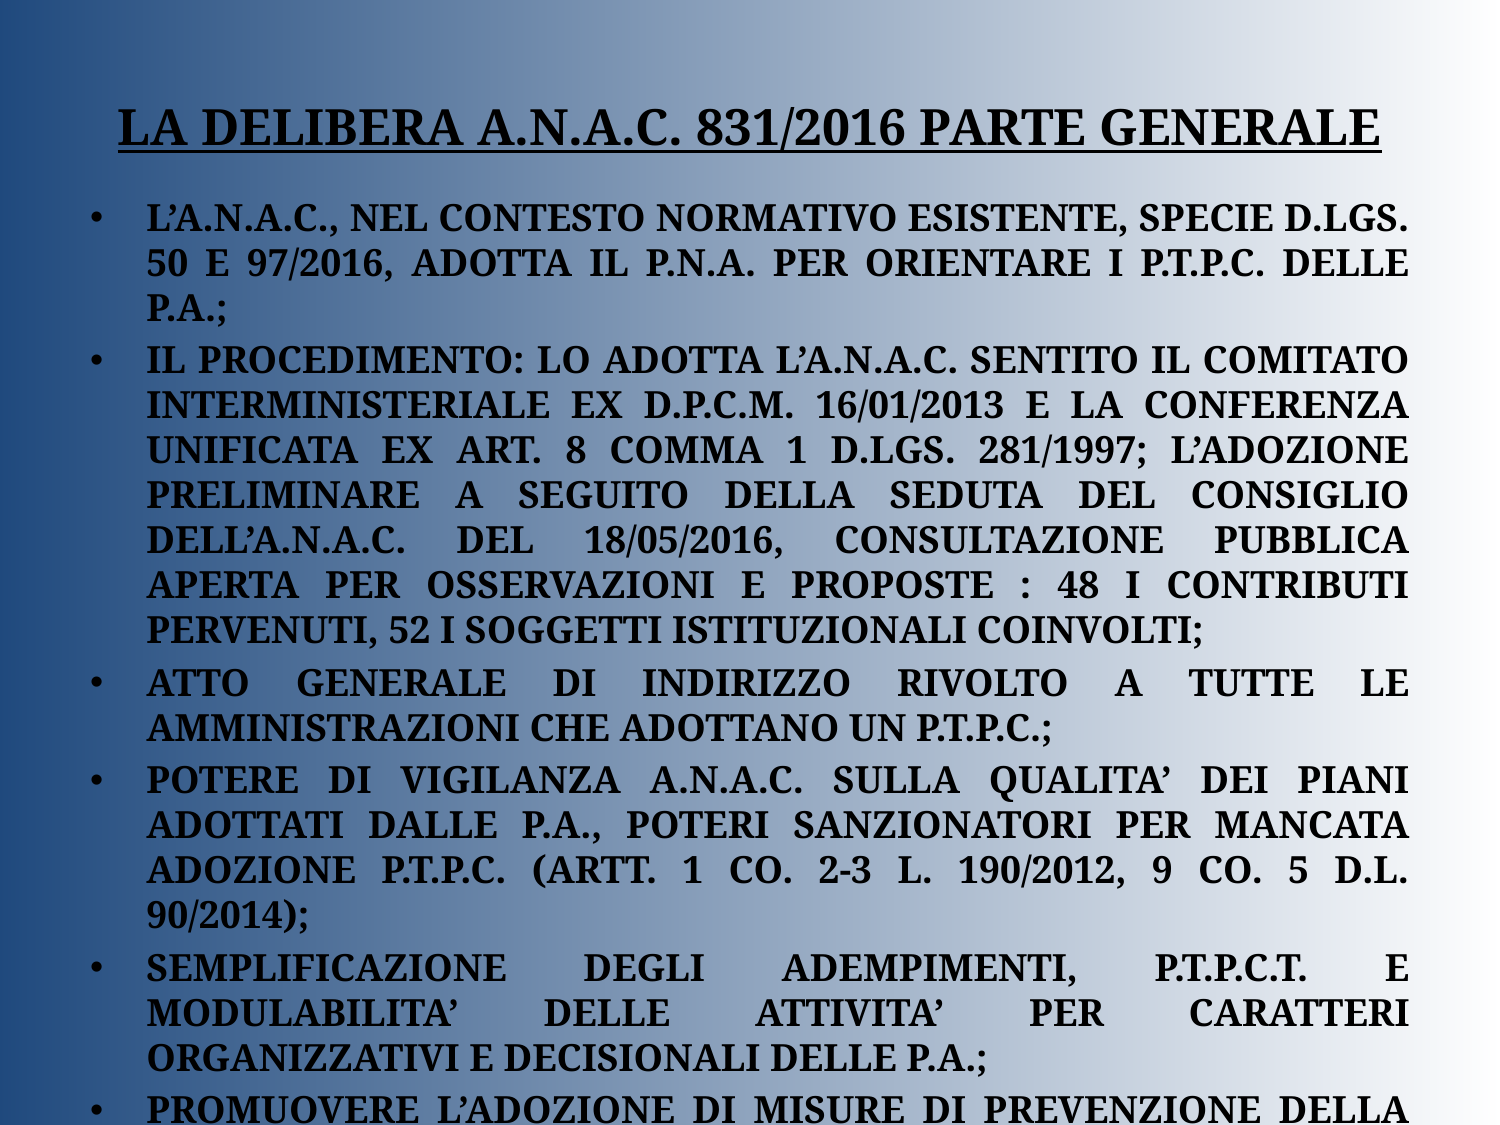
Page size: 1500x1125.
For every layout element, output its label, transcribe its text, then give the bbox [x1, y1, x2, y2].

list L’A.N.A.C., NEL CONTESTO NORMATIVO ESISTENTE, SPECIE D.LGS. 50 E 97/2016, ADOTTA IL P.N.A. PER ORIENTARE I P.T.P.C. DELLE P.A.; IL PROCEDIMENTO: LO ADOTTA L’A.N.A.C. SENTITO IL COMITATO INTERMINISTERIALE EX D.P.C.M. 16/01/2013 E LA CONFERENZA UNIFICATA EX ART. 8 COMMA 1 D.LGS. 281/1997; L’ADOZIONE PRELIMINARE A SEGUITO DELLA SEDUTA DEL CONSIGLIO DELL’A.N.A.C. DEL 18/05/2016, CONSULTAZIONE PUBBLICA APERTA PER OSSERVAZIONI E PROPOSTE : 48 I CONTRIBUTI PERVENUTI, 52 I SOGGETTI ISTITUZIONALI COINVOLTI; ATTO GENERALE DI INDIRIZZO RIVOLTO A TUTTE LE AMMINISTRAZIONI CHE ADOTTANO UN P.T.P.C.; POTERE DI VIGILANZA A.N.A.C. SULLA QUALITA’ DEI PIANI ADOTTATI DALLE P.A., POTERI SANZIONATORI PER MANCATA ADOZIONE P.T.P.C. (ARTT. 1 CO. 2-3 L. 190/2012, 9 CO. 5 D.L. 90/2014); SEMPLIFICAZIONE DEGLI ADEMPIMENTI, P.T.P.C.T. E MODULABILITA’ DELLE ATTIVITA’ PER CARATTERI ORGANIZZATIVI E DECISIONALI DELLE P.A.; PROMUOVERE L’ADOZIONE DI MISURE DI PREVENZIONE DELLA CORRUZIONE SENZA IMPORRE SOLUZIONI UNIFORMI; [75, 186, 1425, 1085]
title LA DELIBERA A.N.A.C. 831/2016 PARTE GENERALE [75, 24, 1425, 186]
